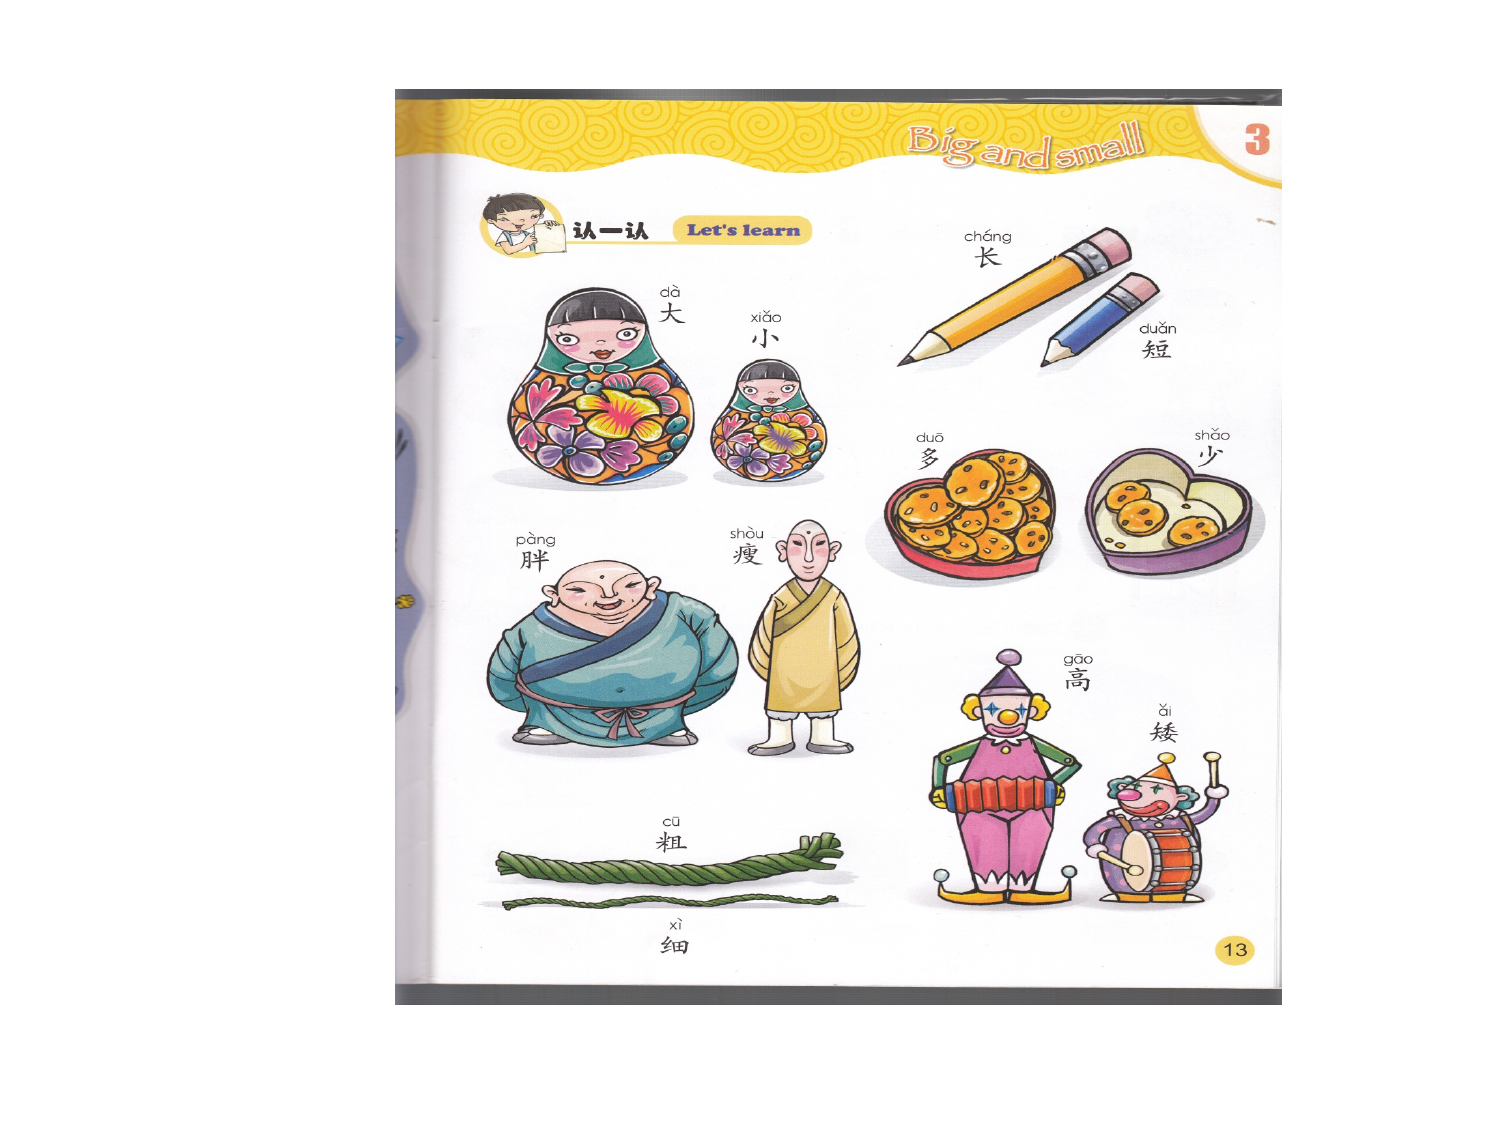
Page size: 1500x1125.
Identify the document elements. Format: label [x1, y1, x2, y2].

list [395, 89, 1282, 1006]
